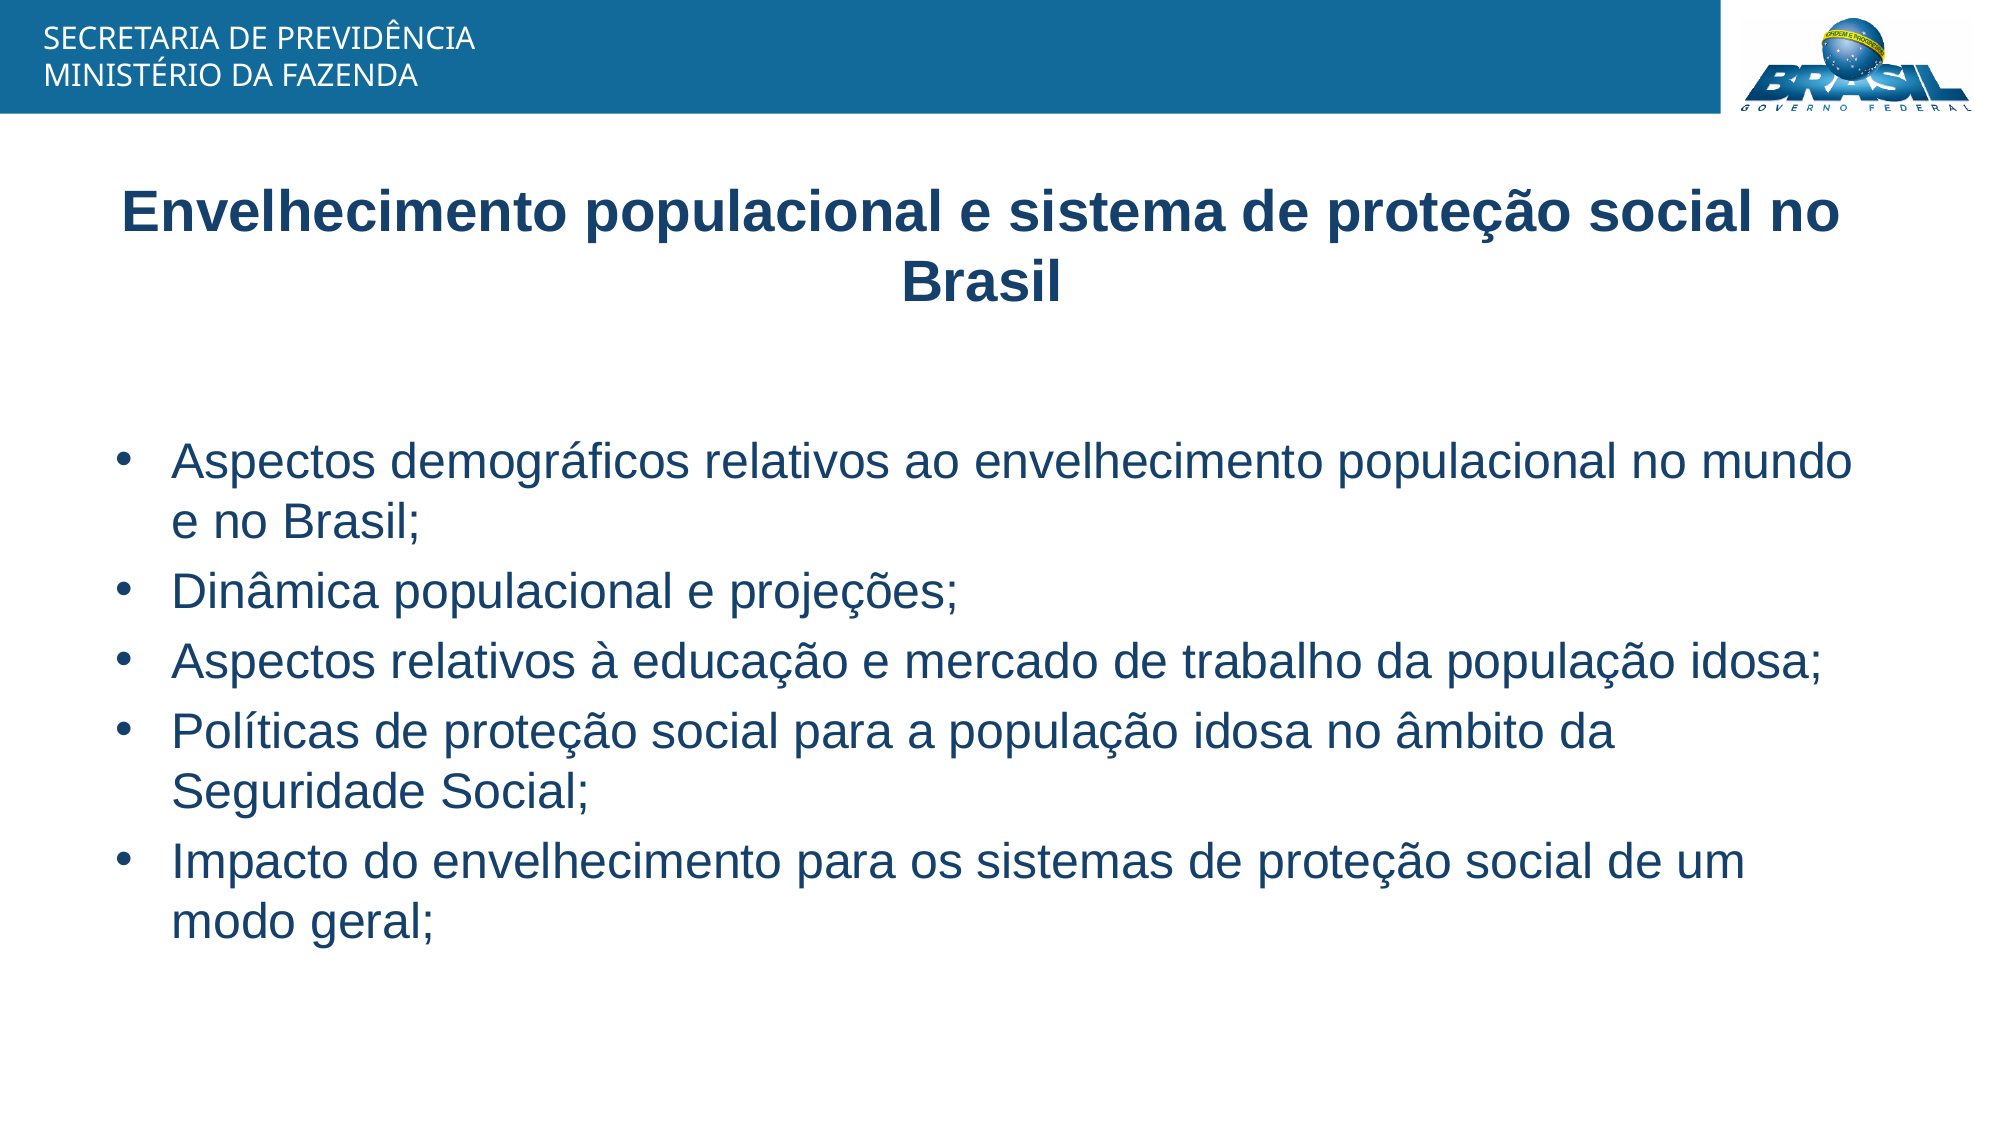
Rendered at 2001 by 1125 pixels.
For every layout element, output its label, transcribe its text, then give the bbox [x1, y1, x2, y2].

picture [1741, 18, 1972, 111]
title Envelhecimento populacional e sistema de proteção social no Brasil [19, 148, 1946, 337]
list Aspectos demográficos relativos ao envelhecimento populacional no mundo e no Brasil; Dinâmica populacional e projeções; Aspectos relativos à educação e mercado de trabalho da população idosa; Políticas de proteção social para a população idosa no âmbito da Seguridade Social; Impacto do envelhecimento para os sistemas de proteção social de um modo geral; [100, 420, 1901, 980]
